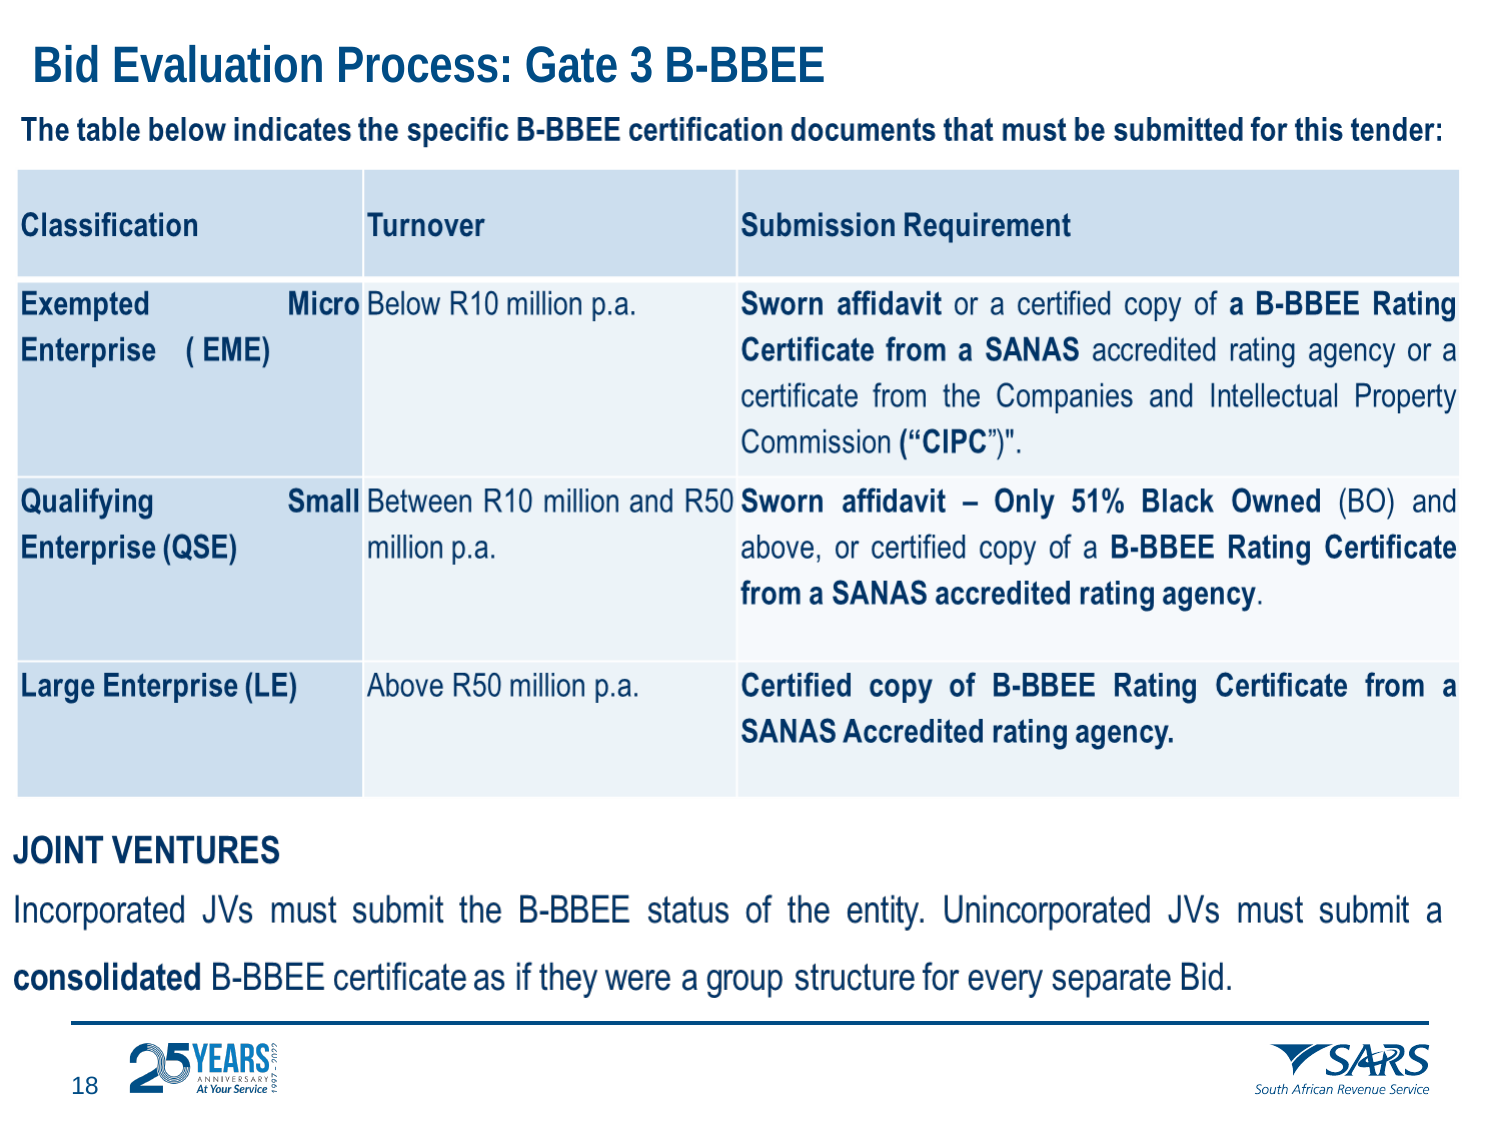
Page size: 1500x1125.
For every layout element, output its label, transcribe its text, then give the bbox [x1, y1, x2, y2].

text_box Bid Evaluation Process: Gate 3 B-BBEE [17, 30, 1485, 102]
slide_number 17 [56, 1054, 394, 1115]
picture [0, 814, 1465, 1022]
picture [0, 96, 1465, 800]
